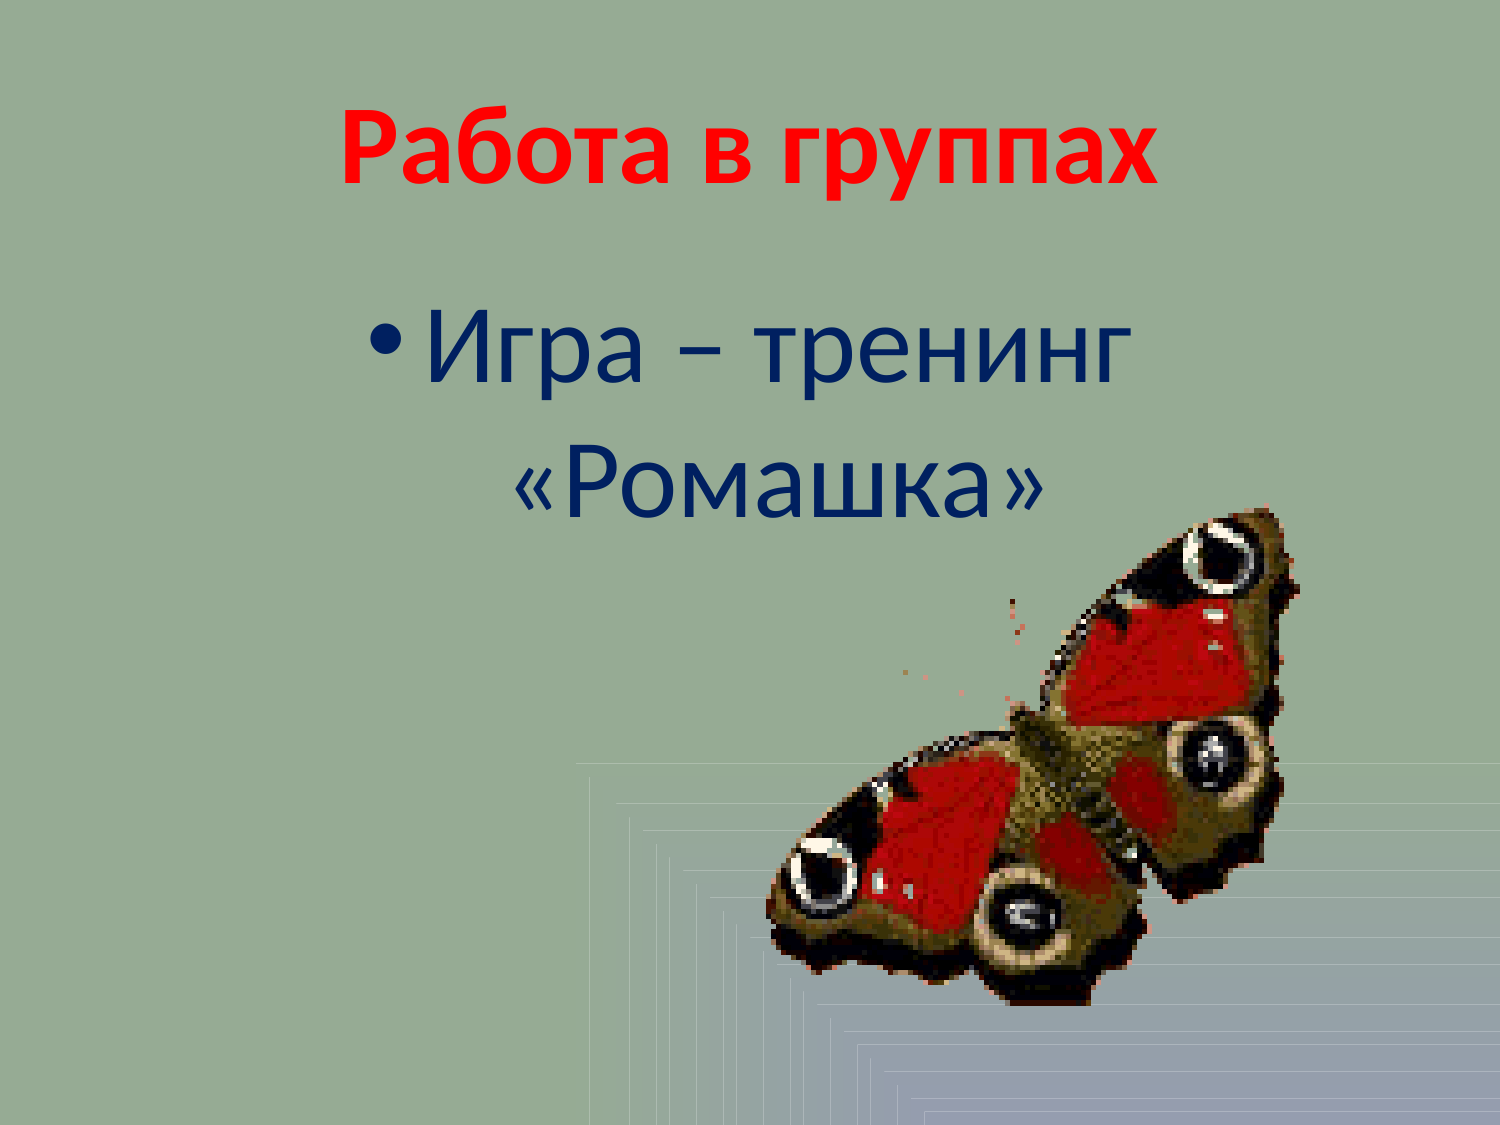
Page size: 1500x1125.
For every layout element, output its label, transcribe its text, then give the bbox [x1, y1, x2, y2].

picture [761, 502, 1301, 1007]
list Игра – тренинг «Ромашка» [75, 262, 1425, 1005]
title Работа в группах [75, 45, 1425, 233]
